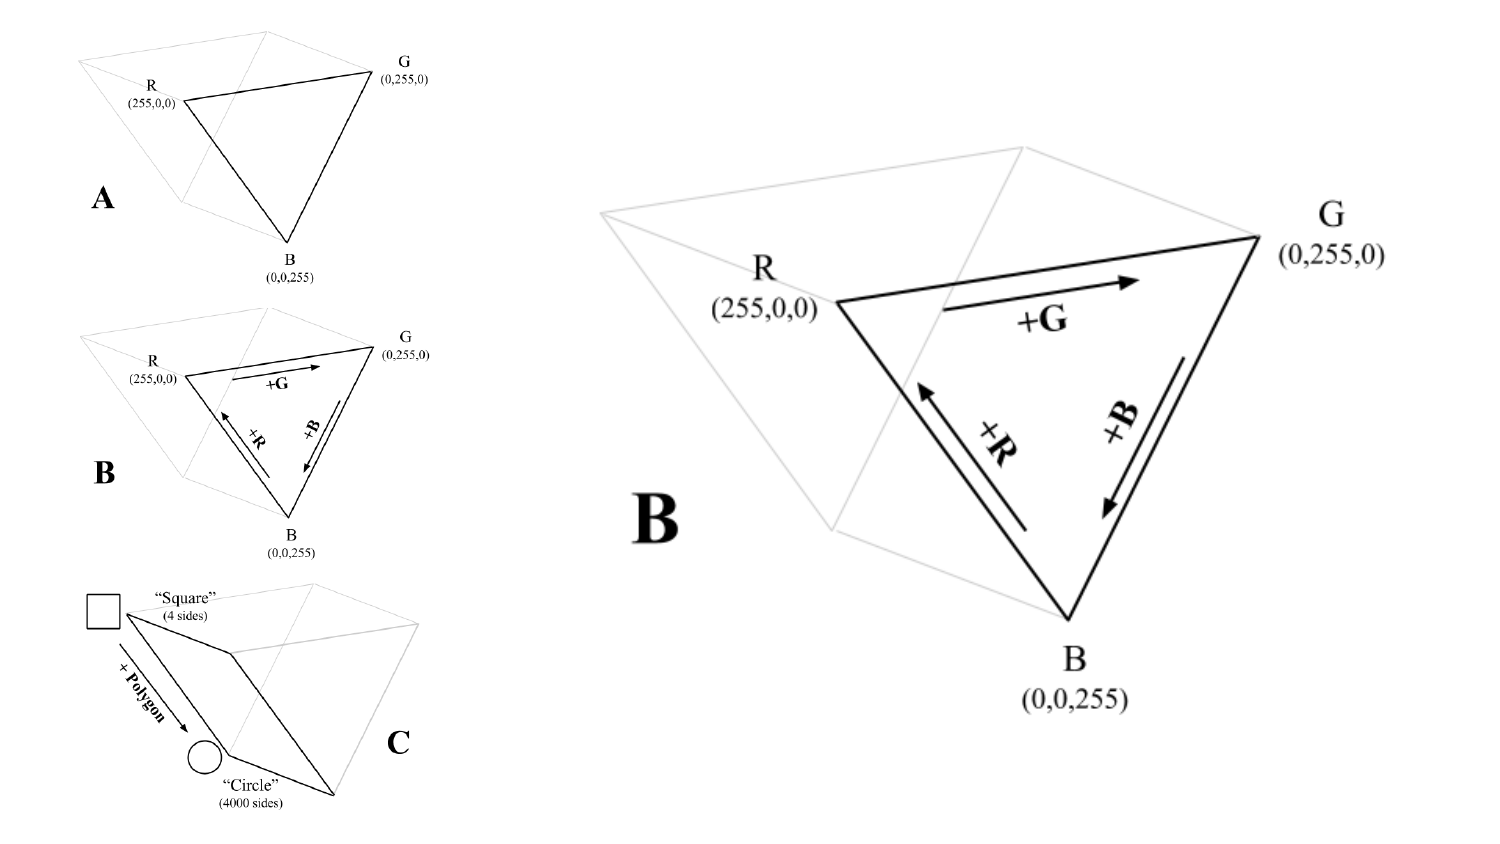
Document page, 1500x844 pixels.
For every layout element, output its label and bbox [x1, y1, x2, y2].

picture [71, 24, 440, 819]
picture [553, 106, 1409, 737]
